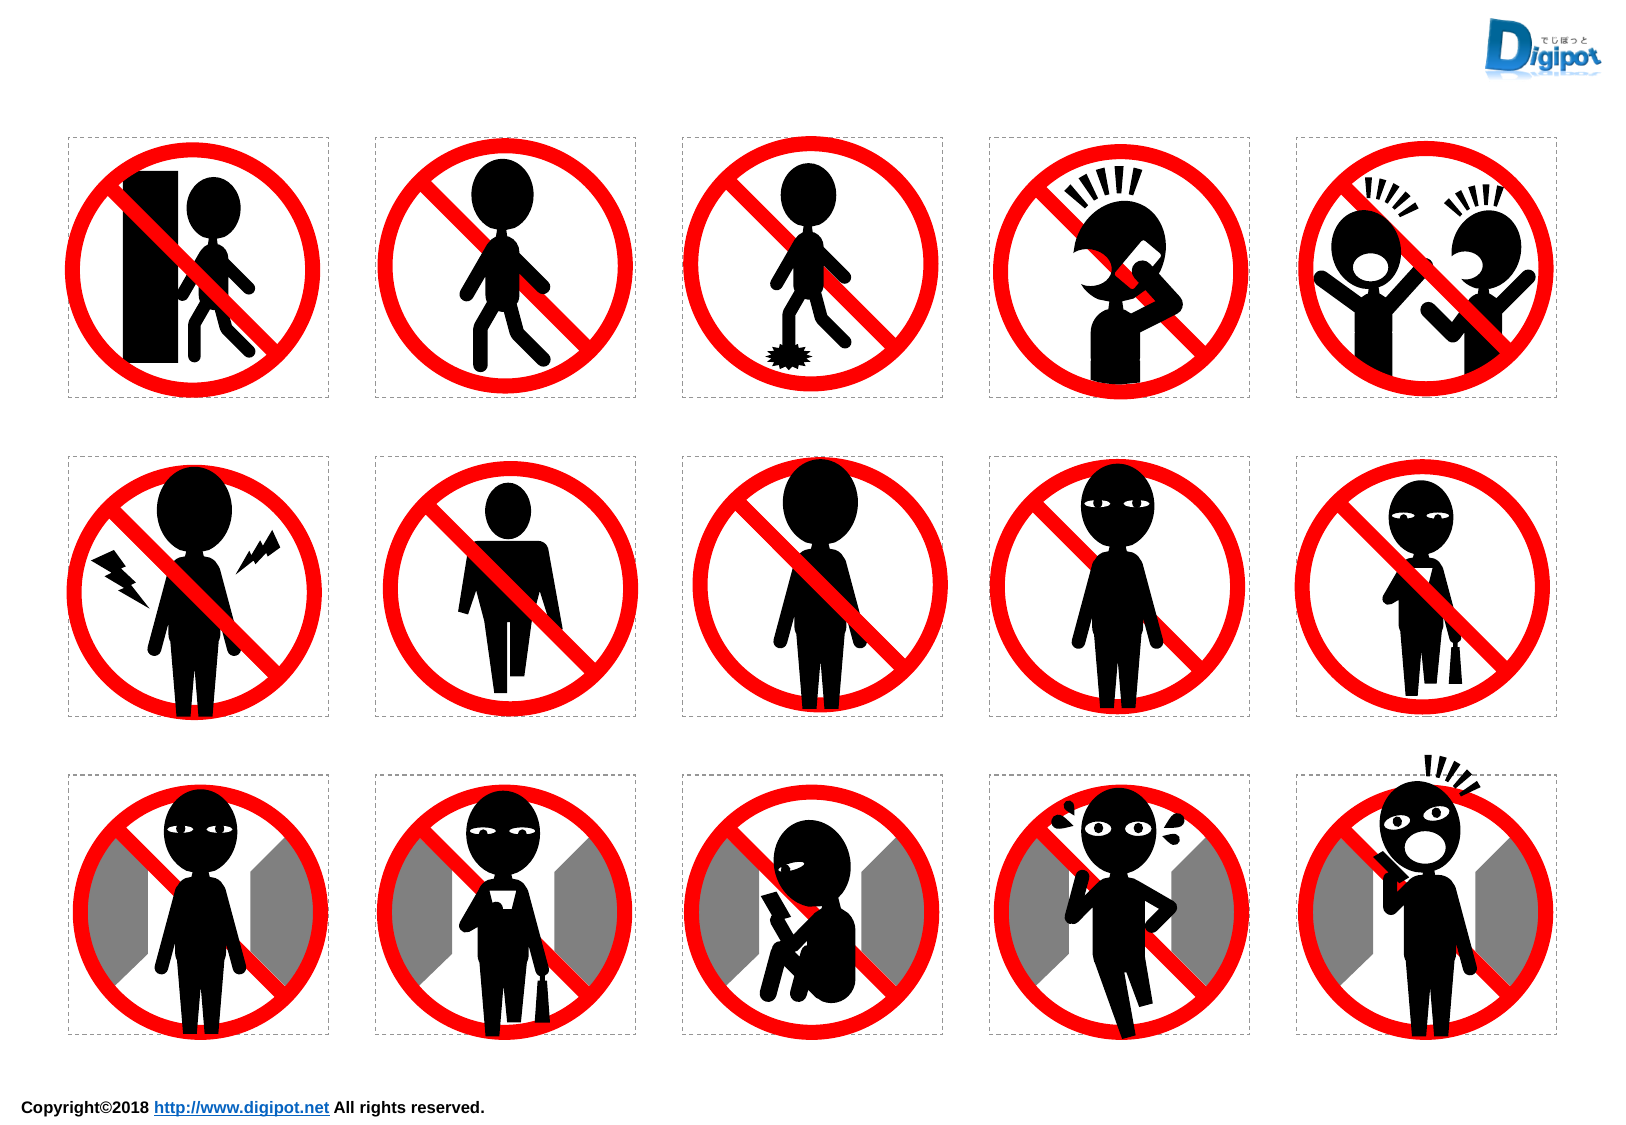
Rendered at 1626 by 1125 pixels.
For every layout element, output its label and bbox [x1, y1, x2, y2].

text_box [382, 461, 639, 717]
text_box [64, 142, 321, 398]
text_box [683, 784, 940, 1040]
text_box [66, 464, 322, 721]
text_box [992, 144, 1249, 400]
text_box [377, 138, 633, 394]
text_box [376, 784, 633, 1040]
picture [1485, 18, 1602, 82]
text_box [993, 784, 1250, 1040]
text_box [692, 457, 948, 713]
text_box [683, 136, 939, 392]
text_box [1297, 754, 1554, 1040]
text_box [1298, 140, 1554, 397]
text_box [72, 784, 329, 1040]
text_box [1294, 459, 1550, 715]
text_box [989, 458, 1246, 715]
